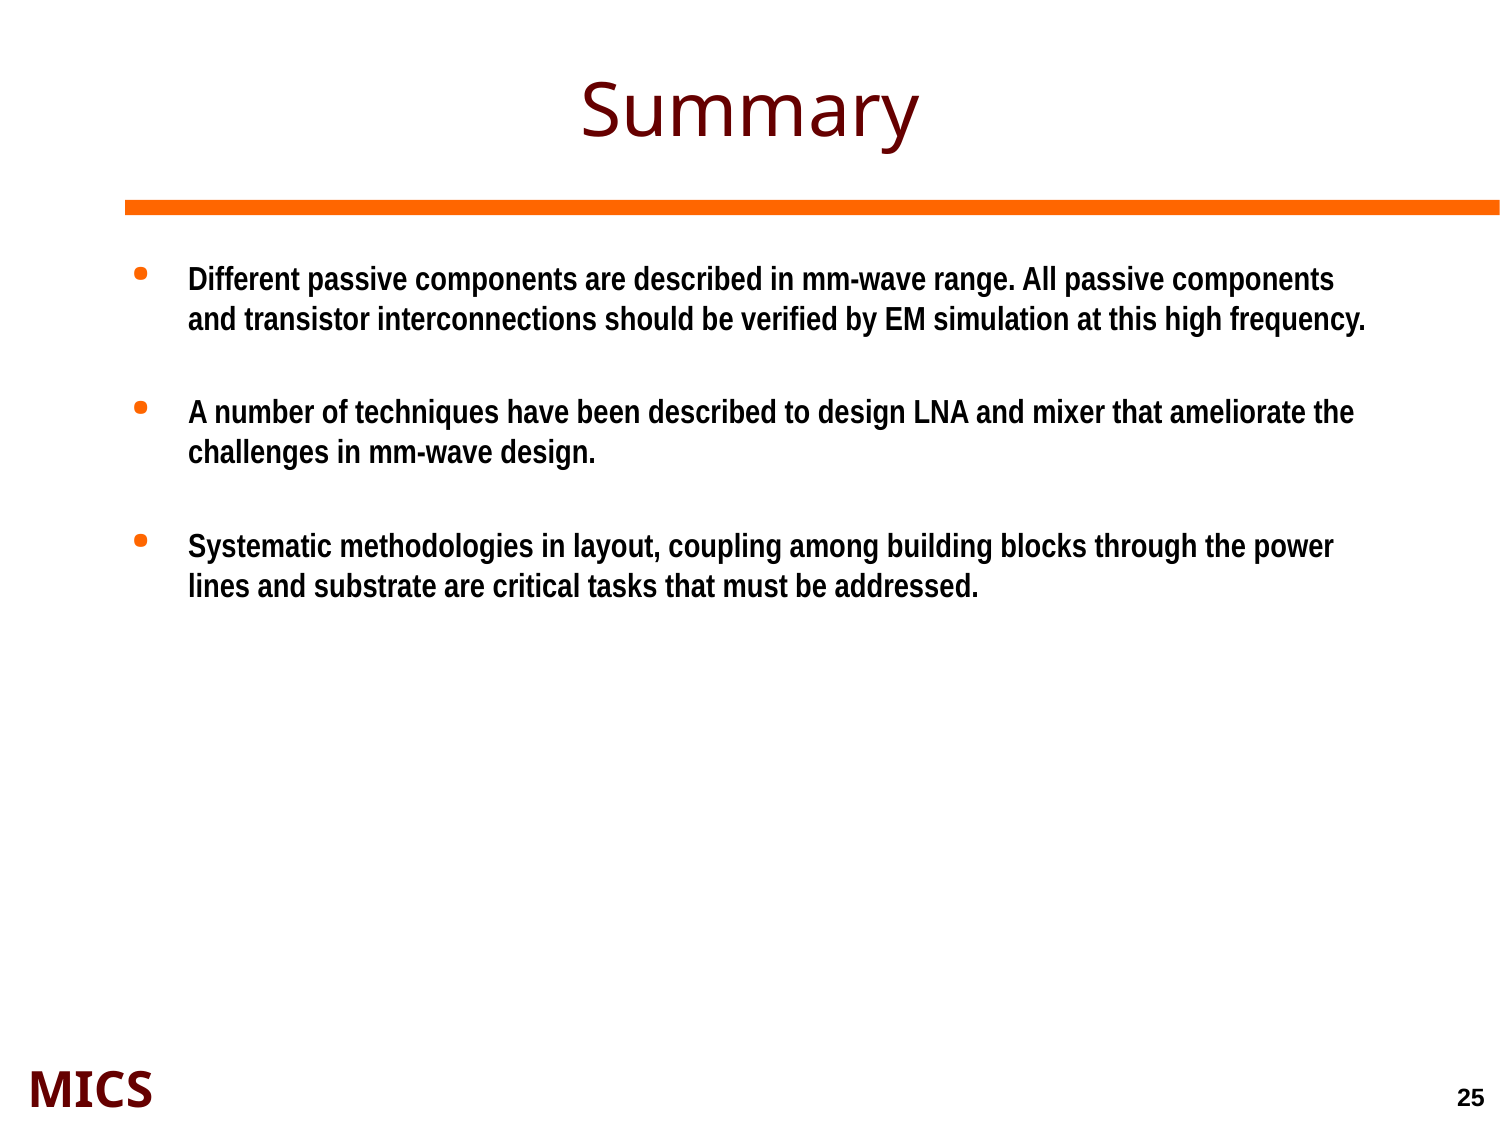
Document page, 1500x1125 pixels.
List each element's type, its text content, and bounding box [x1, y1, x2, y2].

title Summary [112, 12, 1388, 201]
slide_number 25 [1425, 1067, 1500, 1125]
list Different passive components are described in mm-wave range. All passive components and transistor interconnections should be verified by EM simulation at this high frequency. A number of techniques have been described to design LNA and mixer that ameliorate the challenges in mm-wave design. Systematic methodologies in layout, coupling among building blocks through the power lines and substrate are critical tasks that must be addressed. [116, 249, 1392, 926]
